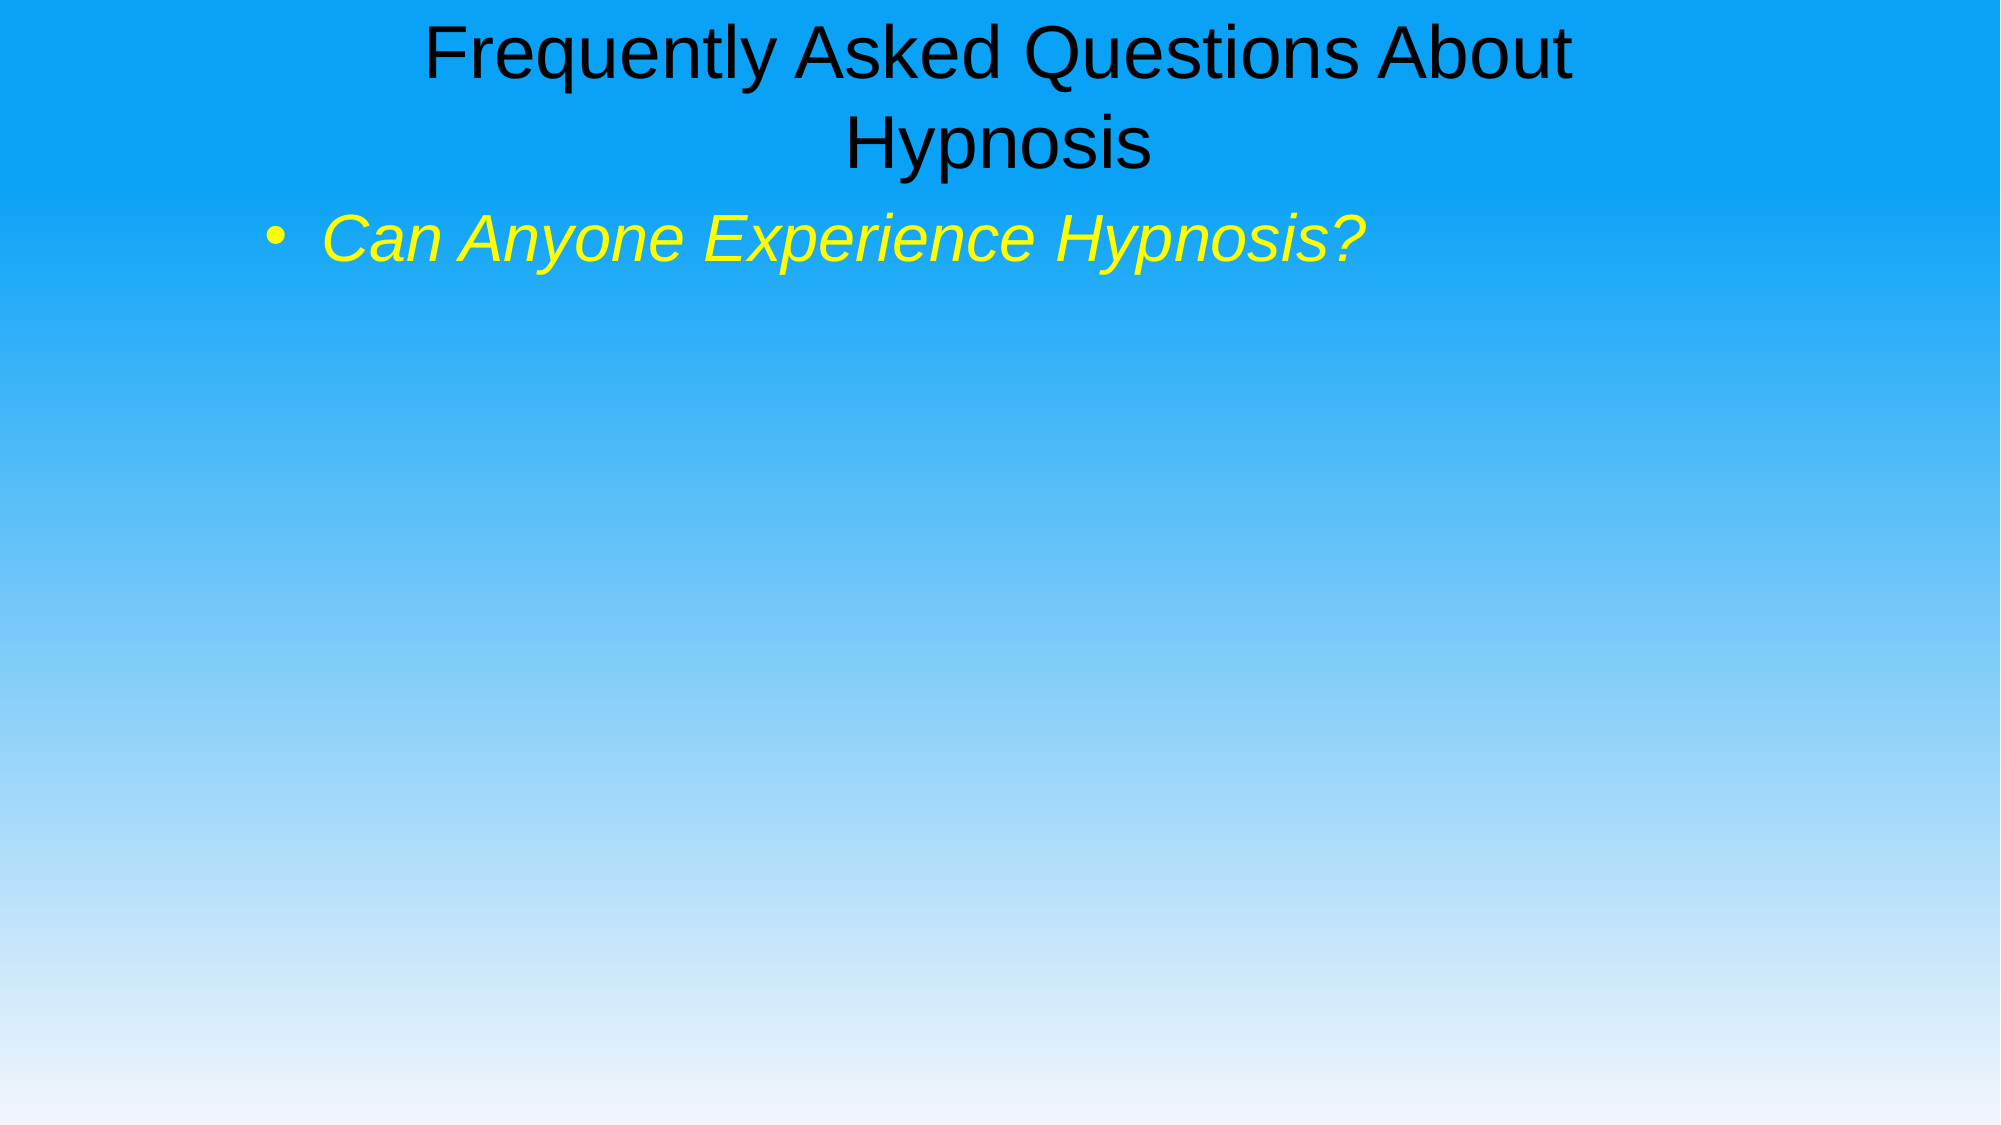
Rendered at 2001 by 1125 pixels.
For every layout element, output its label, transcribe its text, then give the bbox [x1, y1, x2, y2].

title Frequently Asked Questions About Hypnosis [248, 0, 1749, 168]
text_box Can Anyone Experience Hypnosis? [249, 187, 1750, 930]
